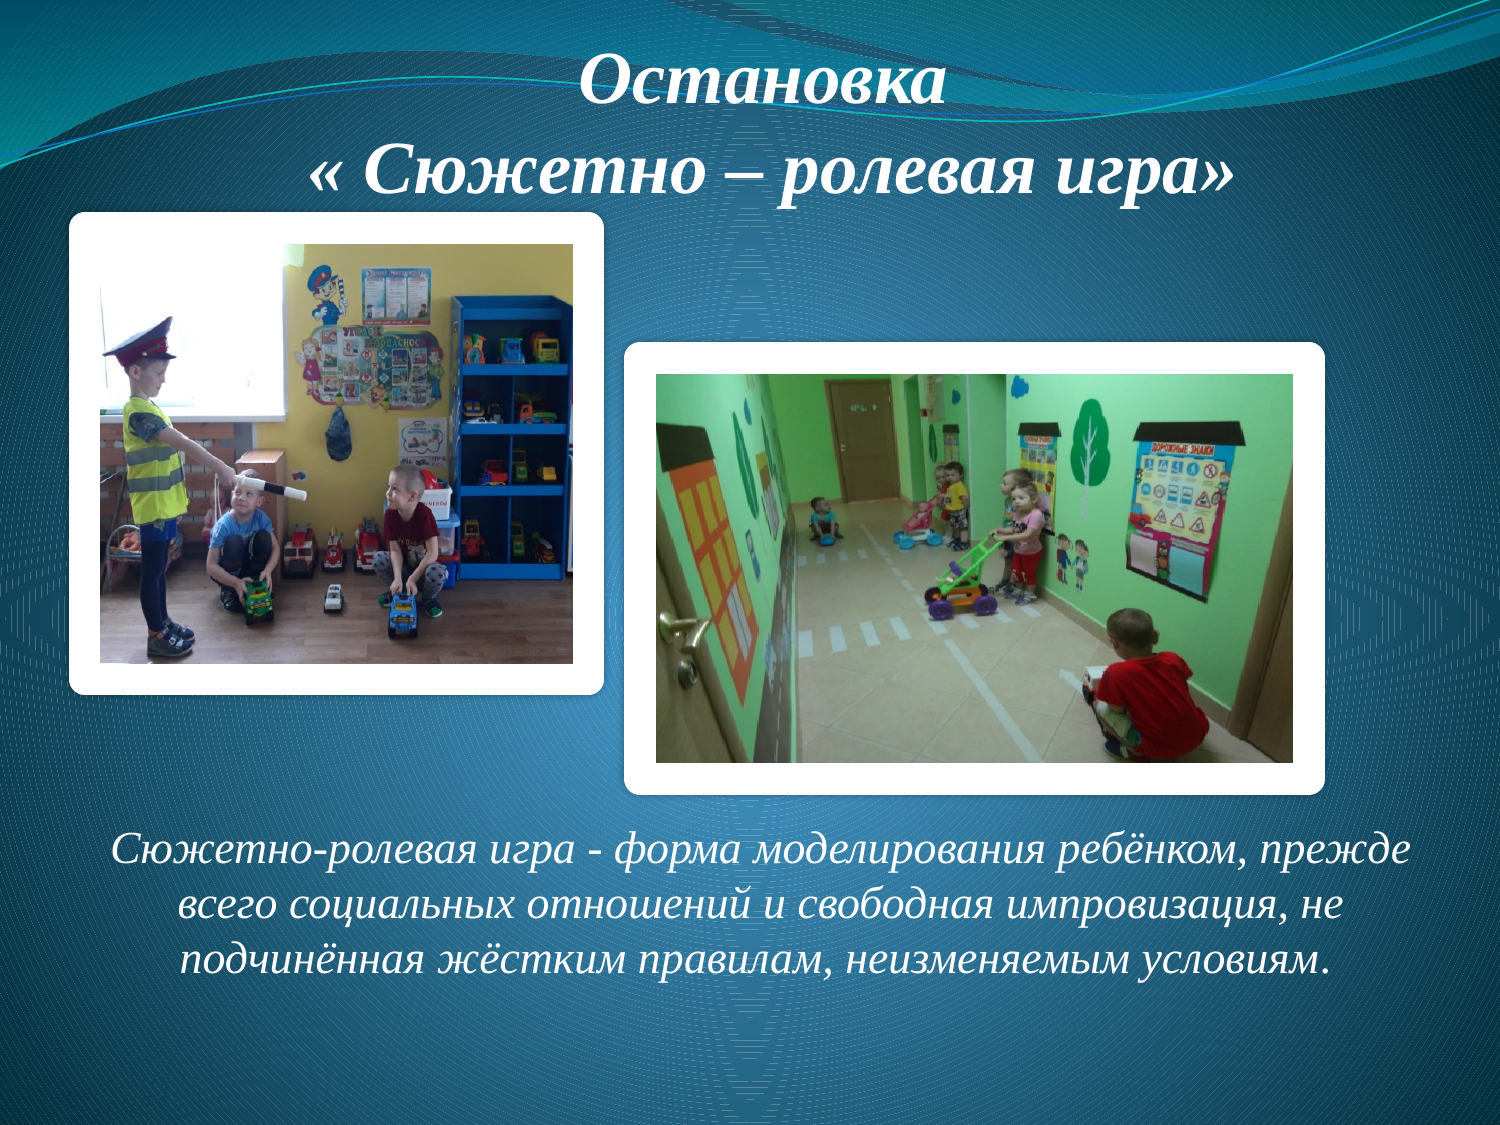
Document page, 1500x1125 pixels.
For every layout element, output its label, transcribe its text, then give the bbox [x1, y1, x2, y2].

picture [655, 373, 1294, 764]
title Остановка « Сюжетно – ролевая игра» [86, 30, 1459, 209]
picture [100, 243, 574, 664]
list Сюжетно-ролевая игра - форма моделирования ребёнком, прежде всего социальных отношений и свободная импровизация, не подчинённая жёстким правилам, неизменяемым условиям. [86, 810, 1436, 1071]
